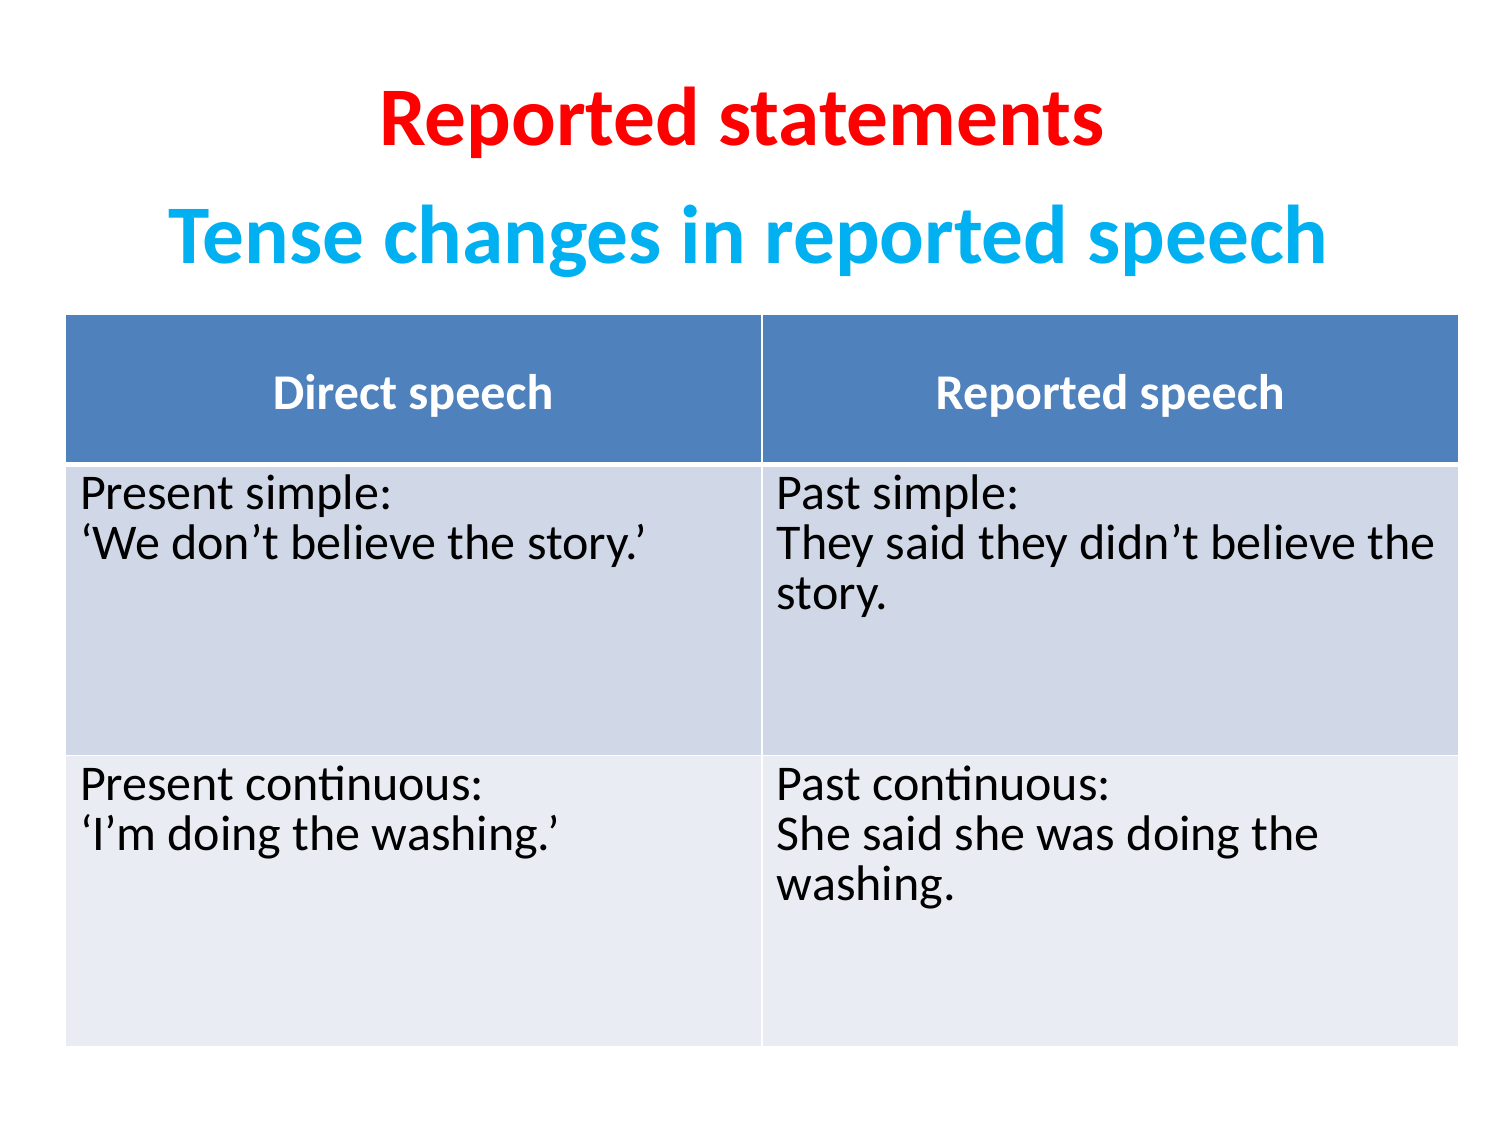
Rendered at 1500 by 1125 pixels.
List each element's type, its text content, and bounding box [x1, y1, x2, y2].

text_box Tense changes in reported speech [153, 172, 1345, 288]
table_cell Past continuous: She said she was doing the washing. [763, 756, 1458, 1046]
table_header Direct speech [66, 315, 761, 462]
table_cell Present continuous: ‘I’m doing the washing.’ [66, 756, 761, 1046]
text_box Reported statements [364, 54, 1121, 170]
table_cell Present simple: ‘We don’t believe the story.’ [66, 467, 761, 755]
table_cell Past simple: They said they didn’t believe the story. [763, 467, 1458, 755]
table_header Reported speech [763, 315, 1458, 462]
